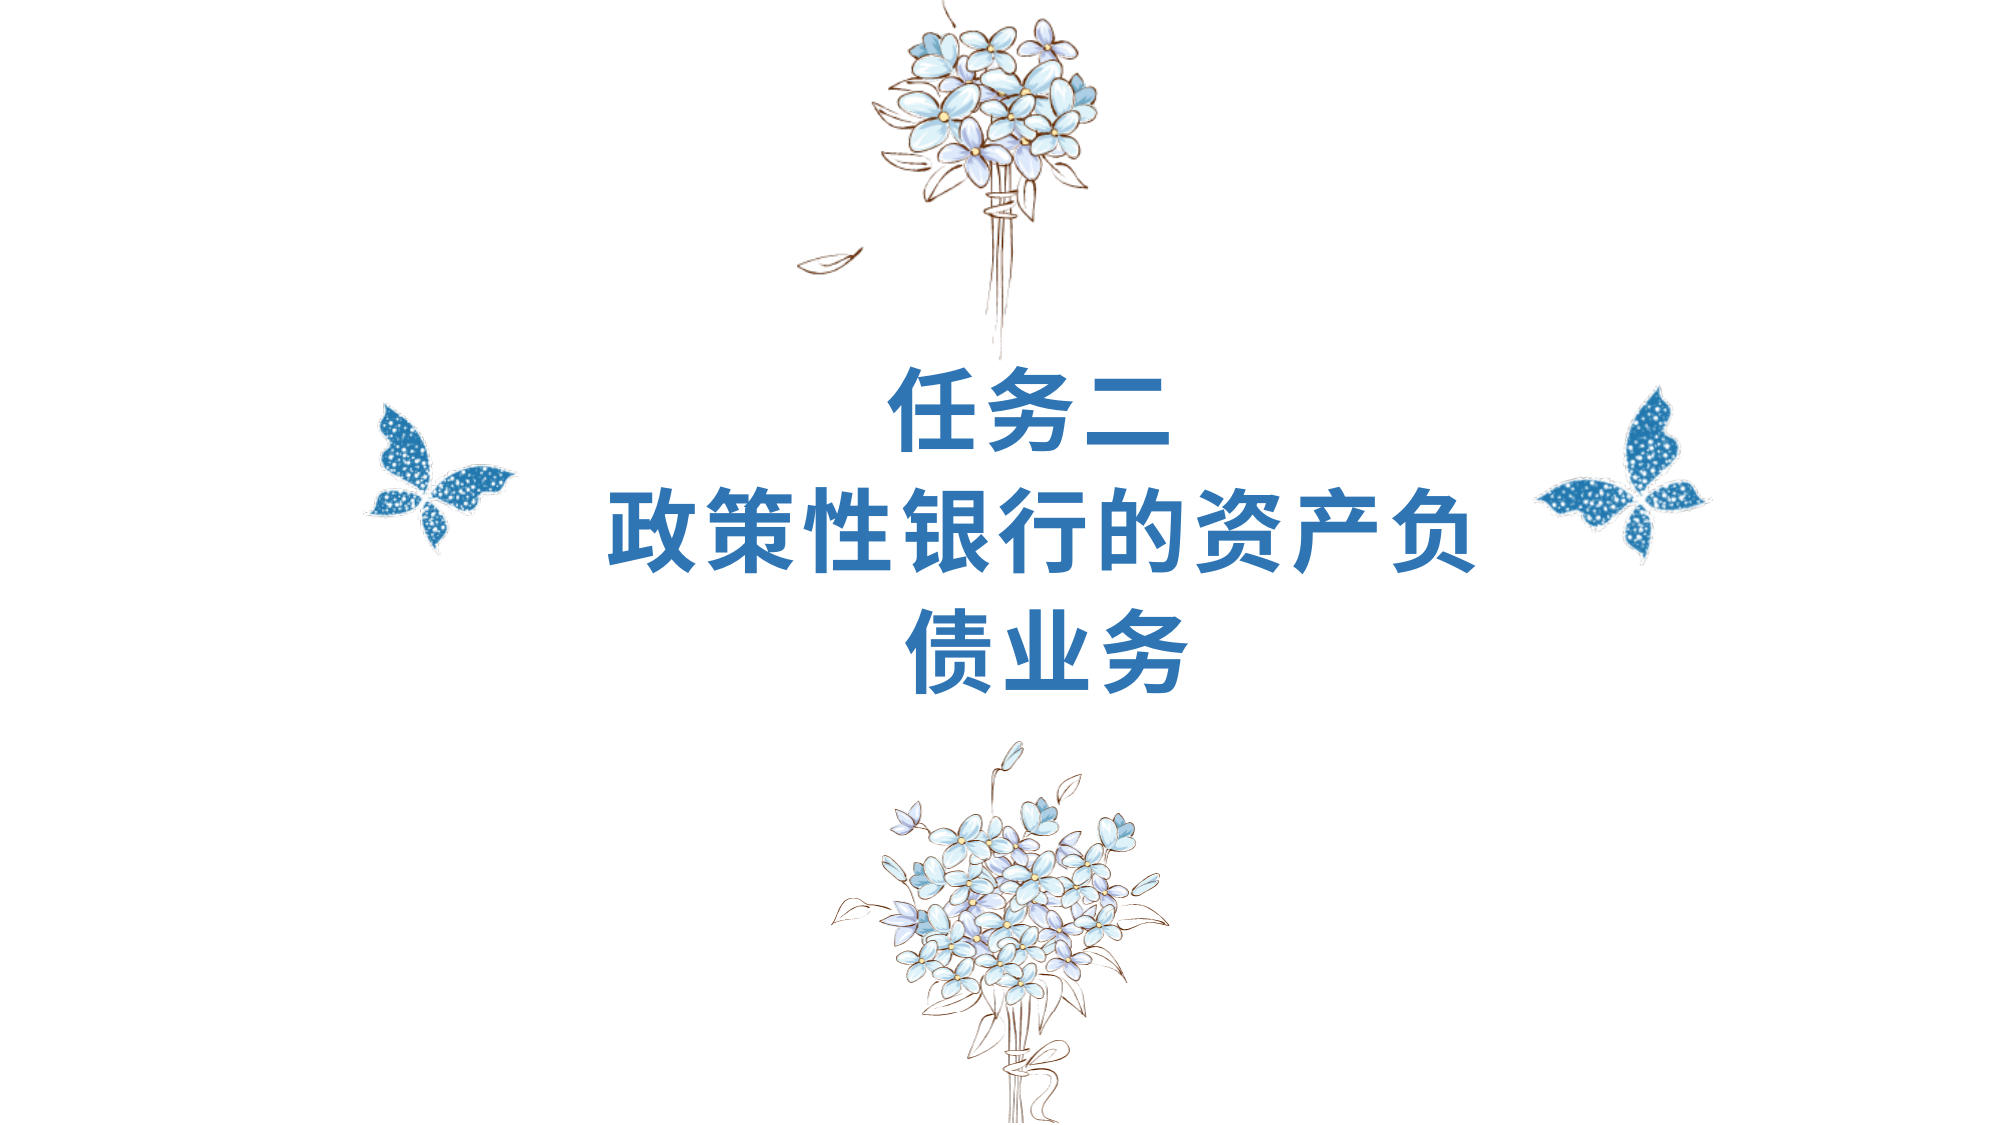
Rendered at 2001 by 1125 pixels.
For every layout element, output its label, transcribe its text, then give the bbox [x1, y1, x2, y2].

title 任务二 政策性银行的资产负债业务 [562, 455, 1533, 713]
picture [363, 402, 519, 556]
picture [1514, 380, 1724, 588]
picture [831, 741, 1170, 1123]
picture [797, 0, 1099, 362]
